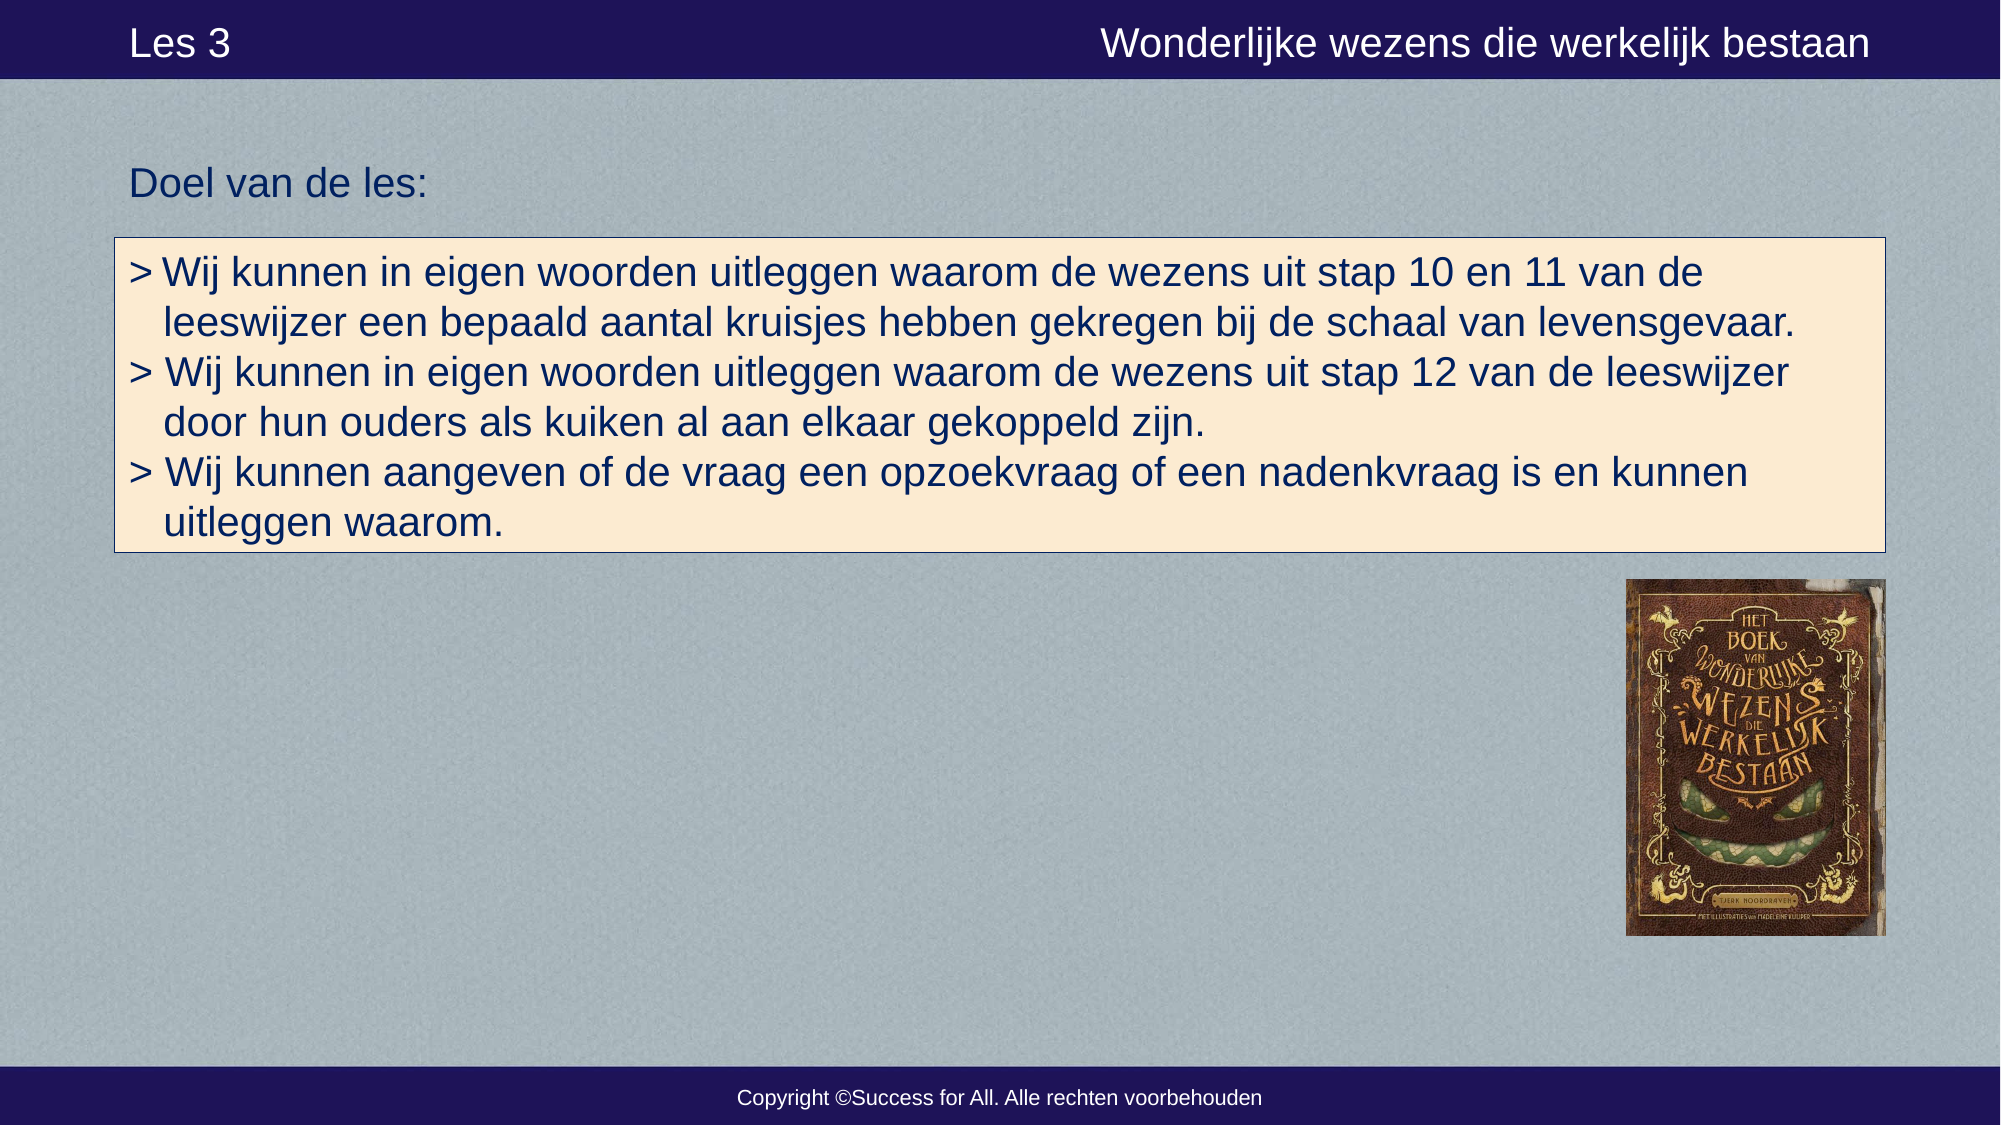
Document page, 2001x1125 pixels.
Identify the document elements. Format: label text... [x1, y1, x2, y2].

text_box > Wij kunnen in eigen woorden uitleggen waarom de wezens uit stap 10 en 11 van de leeswijzer een bepaald aantal kruisjes hebben gekregen bij de schaal van levensgevaar. > Wij kunnen in eigen woorden uitleggen waarom de wezens uit stap 12 van de leeswijzer door hun ouders als kuiken al aan elkaar gekoppeld zijn. > Wij kunnen aangeven of de vraag een opzoekvraag of een nadenkvraag is en kunnen uitleggen waarom. [114, 237, 1886, 553]
picture [0, 0, 2001, 1125]
text_box Les 3 [114, 8, 354, 73]
text_box Copyright ©Success for All. Alle rechten voorbehouden [0, 1076, 2000, 1125]
text_box Doel van de les: [113, 148, 1635, 214]
text_box Wonderlijke wezens die werkelijk bestaan [999, 8, 1886, 73]
